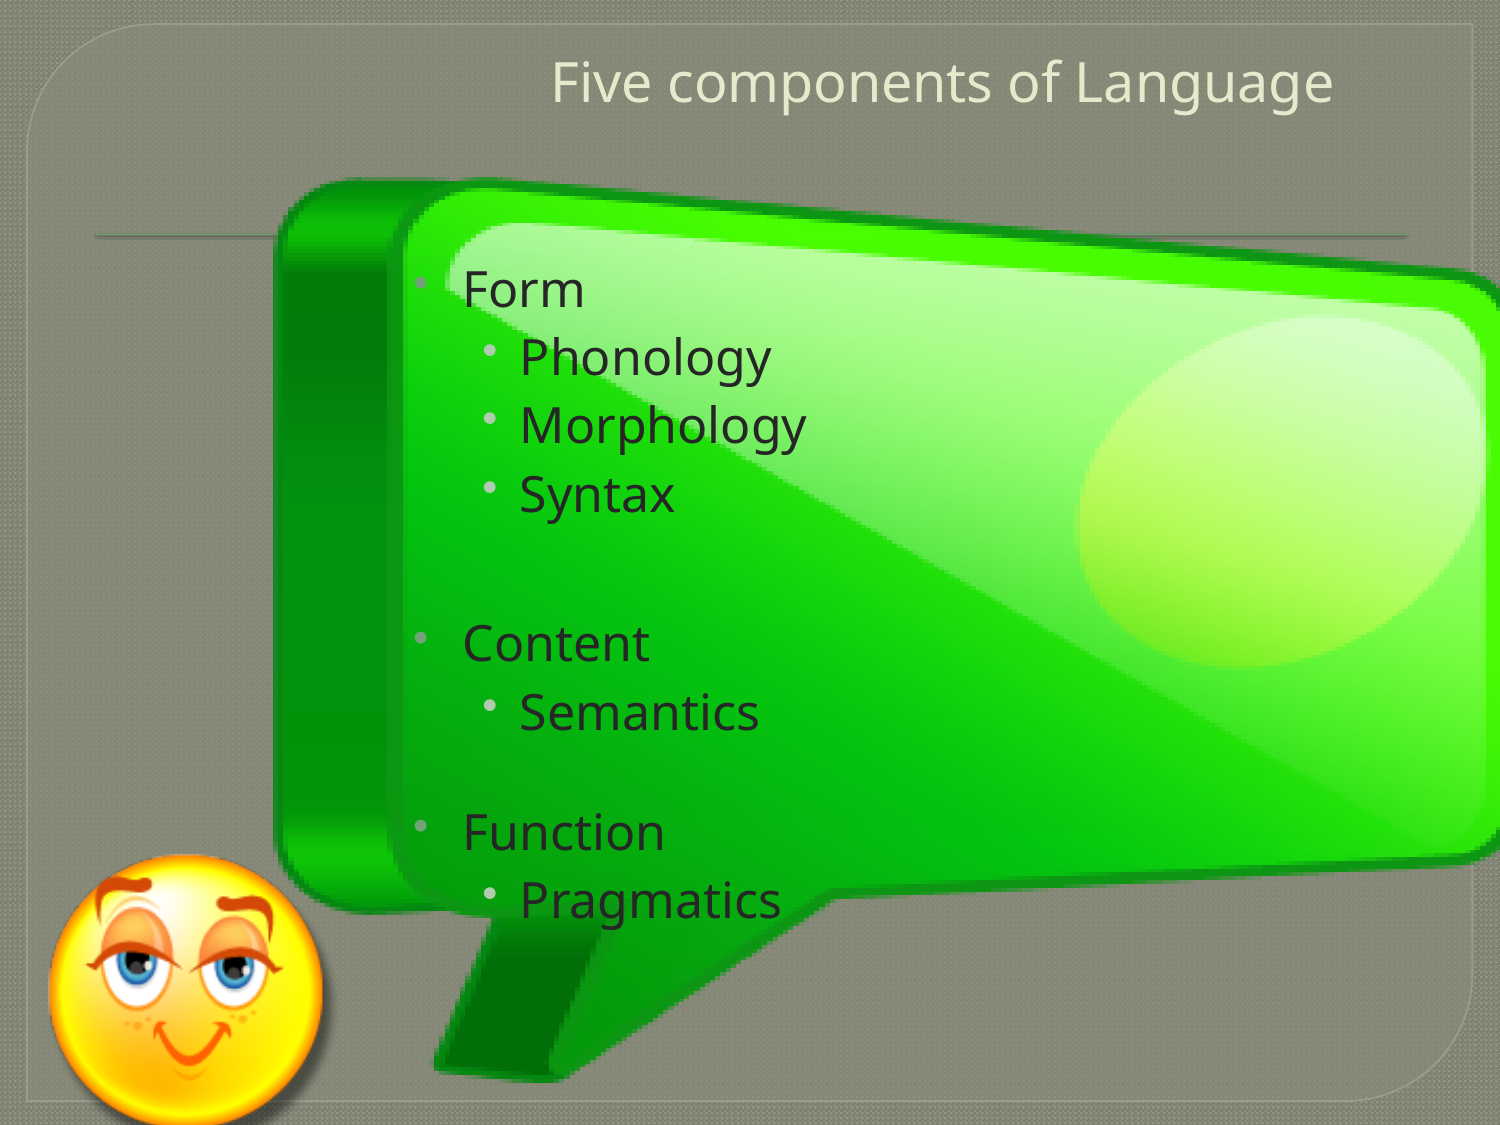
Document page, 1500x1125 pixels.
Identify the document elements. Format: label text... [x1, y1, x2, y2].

title Five components of Language [75, 37, 1350, 121]
picture [37, 74, 1500, 1125]
